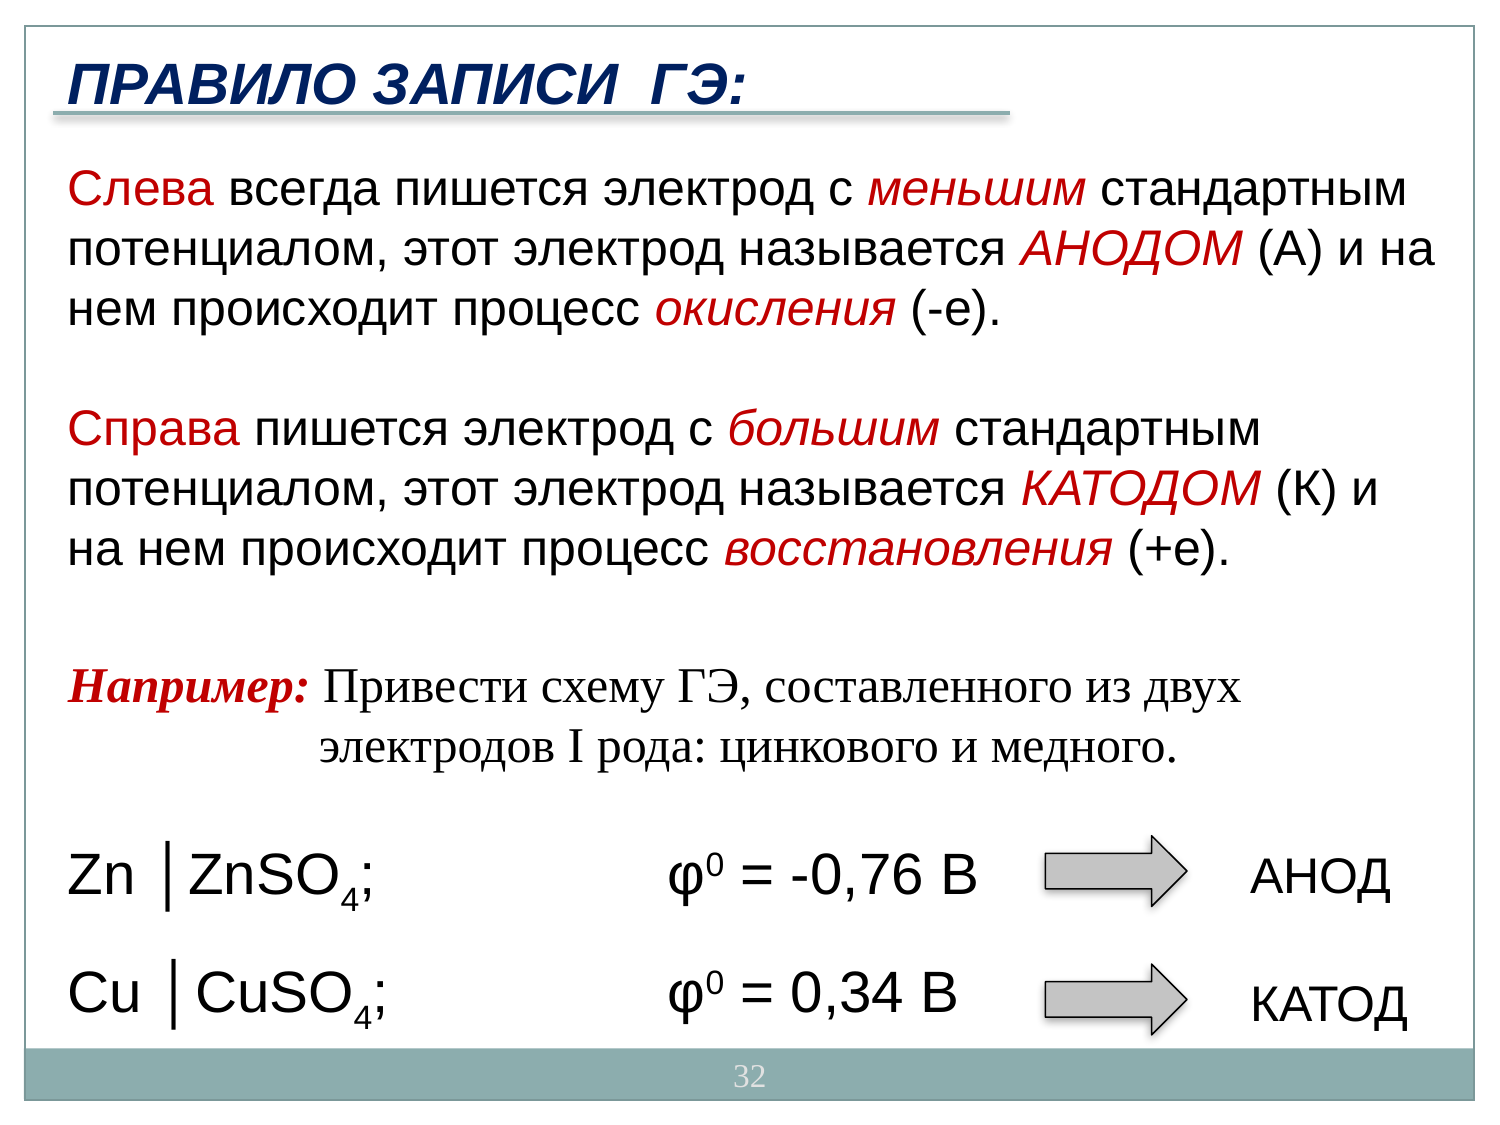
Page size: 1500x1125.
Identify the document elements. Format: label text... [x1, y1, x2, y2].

text_box ПРАВИЛО ЗАПИСИ ГЭ: Слева всегда пишется электрод с меньшим стандартным потенциалом, этот электрод называется АНОДОМ (А) и на нем происходит процесс окисления (-е). Справа пишется электрод с большим стандартным потенциалом, этот электрод называется КАТОДОМ (К) и на нем происходит процесс восстановления (+е). [53, 38, 1459, 584]
text_box Например: Привести схему ГЭ, составленного из двух электродов I рода: цинкового и медного. [53, 645, 1436, 780]
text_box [1045, 963, 1425, 1041]
slide_number 32 [699, 1044, 800, 1110]
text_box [1045, 835, 1408, 912]
text_box Cu │CuSO4; φ0 = 0,34 В [53, 946, 987, 1044]
text_box Zn │ZnSO4; φ0 = -0,76 В [53, 828, 1022, 926]
